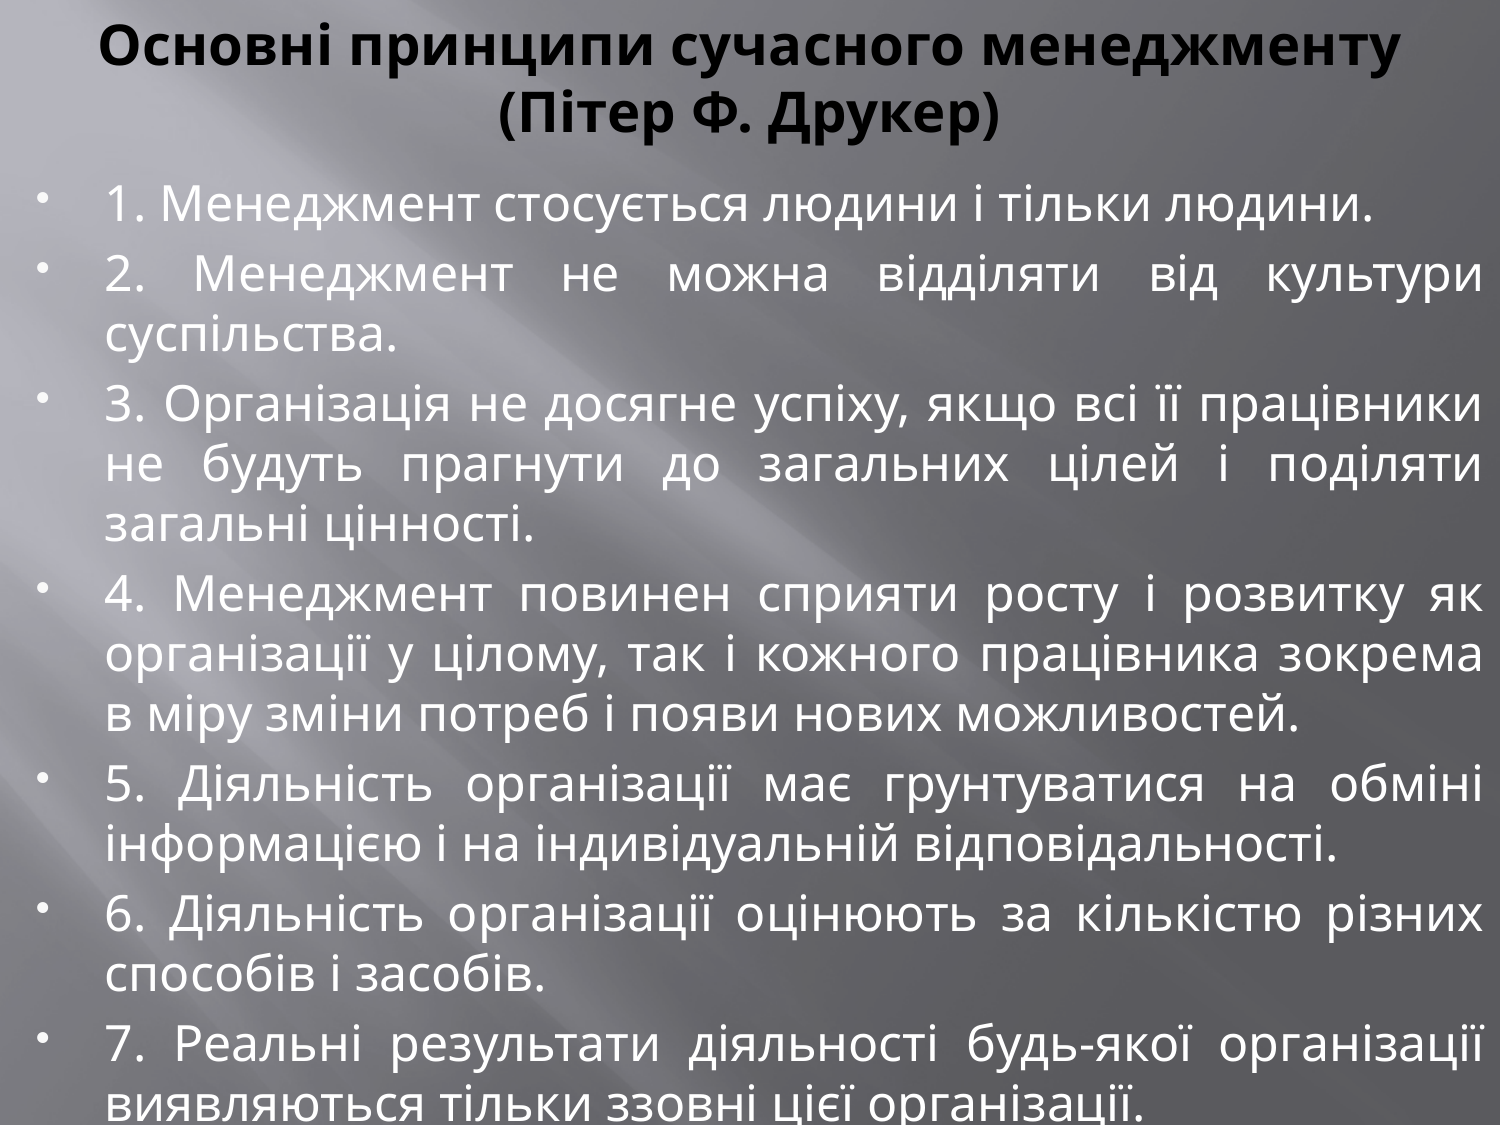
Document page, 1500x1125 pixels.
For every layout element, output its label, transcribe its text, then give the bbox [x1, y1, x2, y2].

title Основні принципи сучасного менеджменту (Пітер Ф. Друкер) [75, 0, 1425, 153]
list 1. Менеджмент стосується людини і тільки людини. 2. Менеджмент не можна відділяти від культури суспільства. 3. Організація не досягне успіху, якщо всі її працівники не будуть прагнути до загальних цілей і поділяти загальні цінності. 4. Менеджмент повинен сприяти росту і розвитку як організації у цілому, так і кожного працівника зокрема в міру зміни потреб і появи нових можливостей. 5. Діяльність організації має грунтуватися на обміні інформацією і на індивідуальній відповідальності. 6. Діяльність організації оцінюють за кількістю різних способів і засобів. 7. Реальні результати діяльності будь-якої організації виявляються тільки ззовні цієї організації. [0, 163, 1500, 1125]
